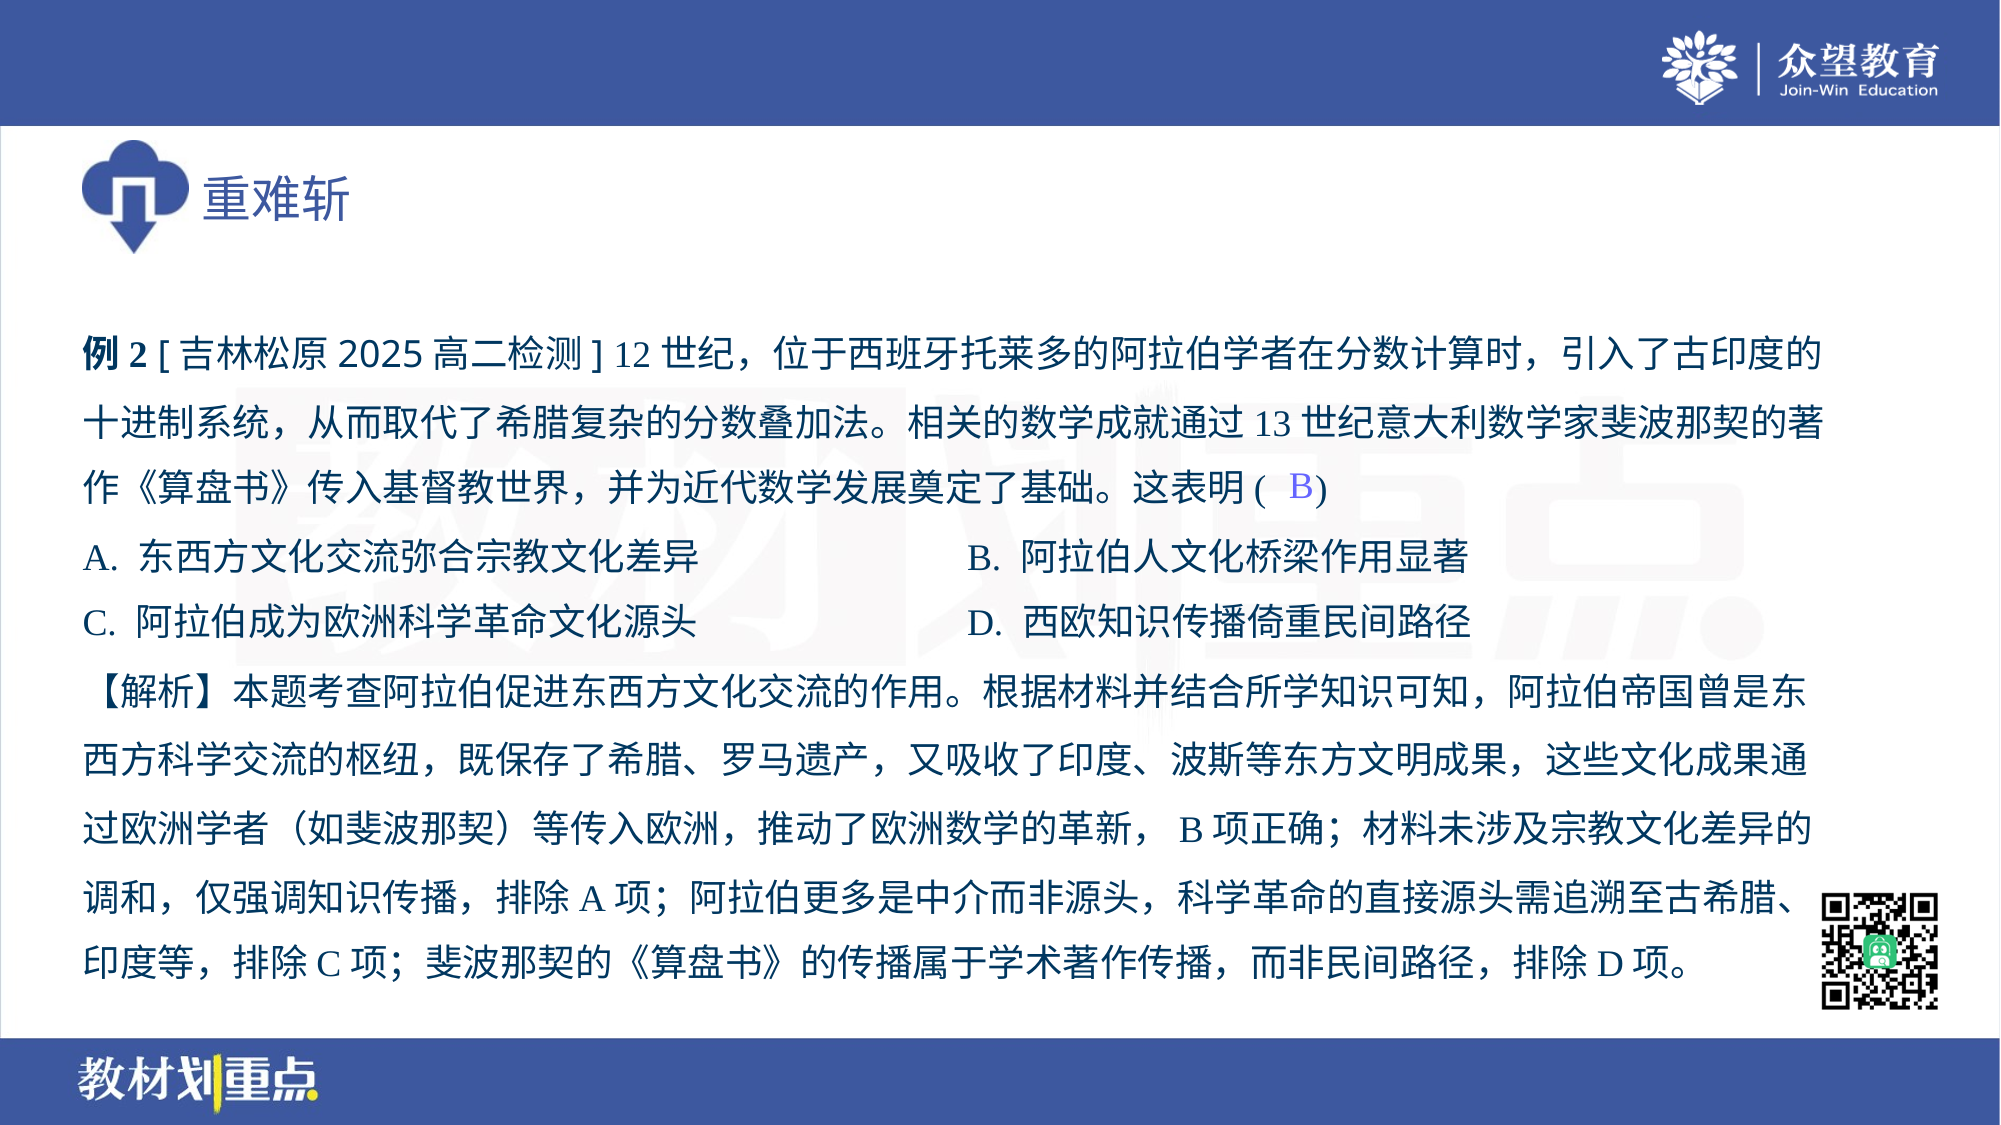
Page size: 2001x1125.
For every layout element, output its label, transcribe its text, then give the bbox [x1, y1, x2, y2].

text_box 【解析】本题考查阿拉伯促进东西方文化交流的作用。根据材料并结合所学知识可知，阿拉伯帝国曾是东 西方科学交流的枢纽，既保存了希腊、罗马遗产，又吸收了印度、波斯等东方文明成果，这些文化成果通 过欧洲学者（如斐波那契）等传入欧洲，推动了欧洲数学的革新，B项正确；材料未涉及宗教文化差异的 调和，仅强调知识传播，排除A项；阿拉伯更多是中介而非源头，科学革命的直接源头需追溯至古希腊、 印度等，排除C项；斐波那契的《算盘书》的传播属于学术著作传播，而非民间路径，排除D项。 [82, 643, 1817, 978]
picture [0, 0, 2000, 1125]
text_box B [1275, 441, 1328, 500]
text_box 例2 [吉林松原2025高二检测] 12世纪，位于西班牙托莱多的阿拉伯学者在分数计算时，引入了古印度的 十进制系统，从而取代了希腊复杂的分数叠加法。相关的数学成就通过13世纪意大利数学家斐波那契的著 作《算盘书》传入基督教世界，并为近代数学发展奠定了基础。这表明( ) [82, 306, 1817, 502]
text_box A. 东西方文化交流弥合宗教文化差异 B. 阿拉伯人文化桥梁作用显著 C. 阿拉伯成为欧洲科学革命文化源头 D. 西欧知识传播倚重民间路径 [82, 509, 1817, 636]
